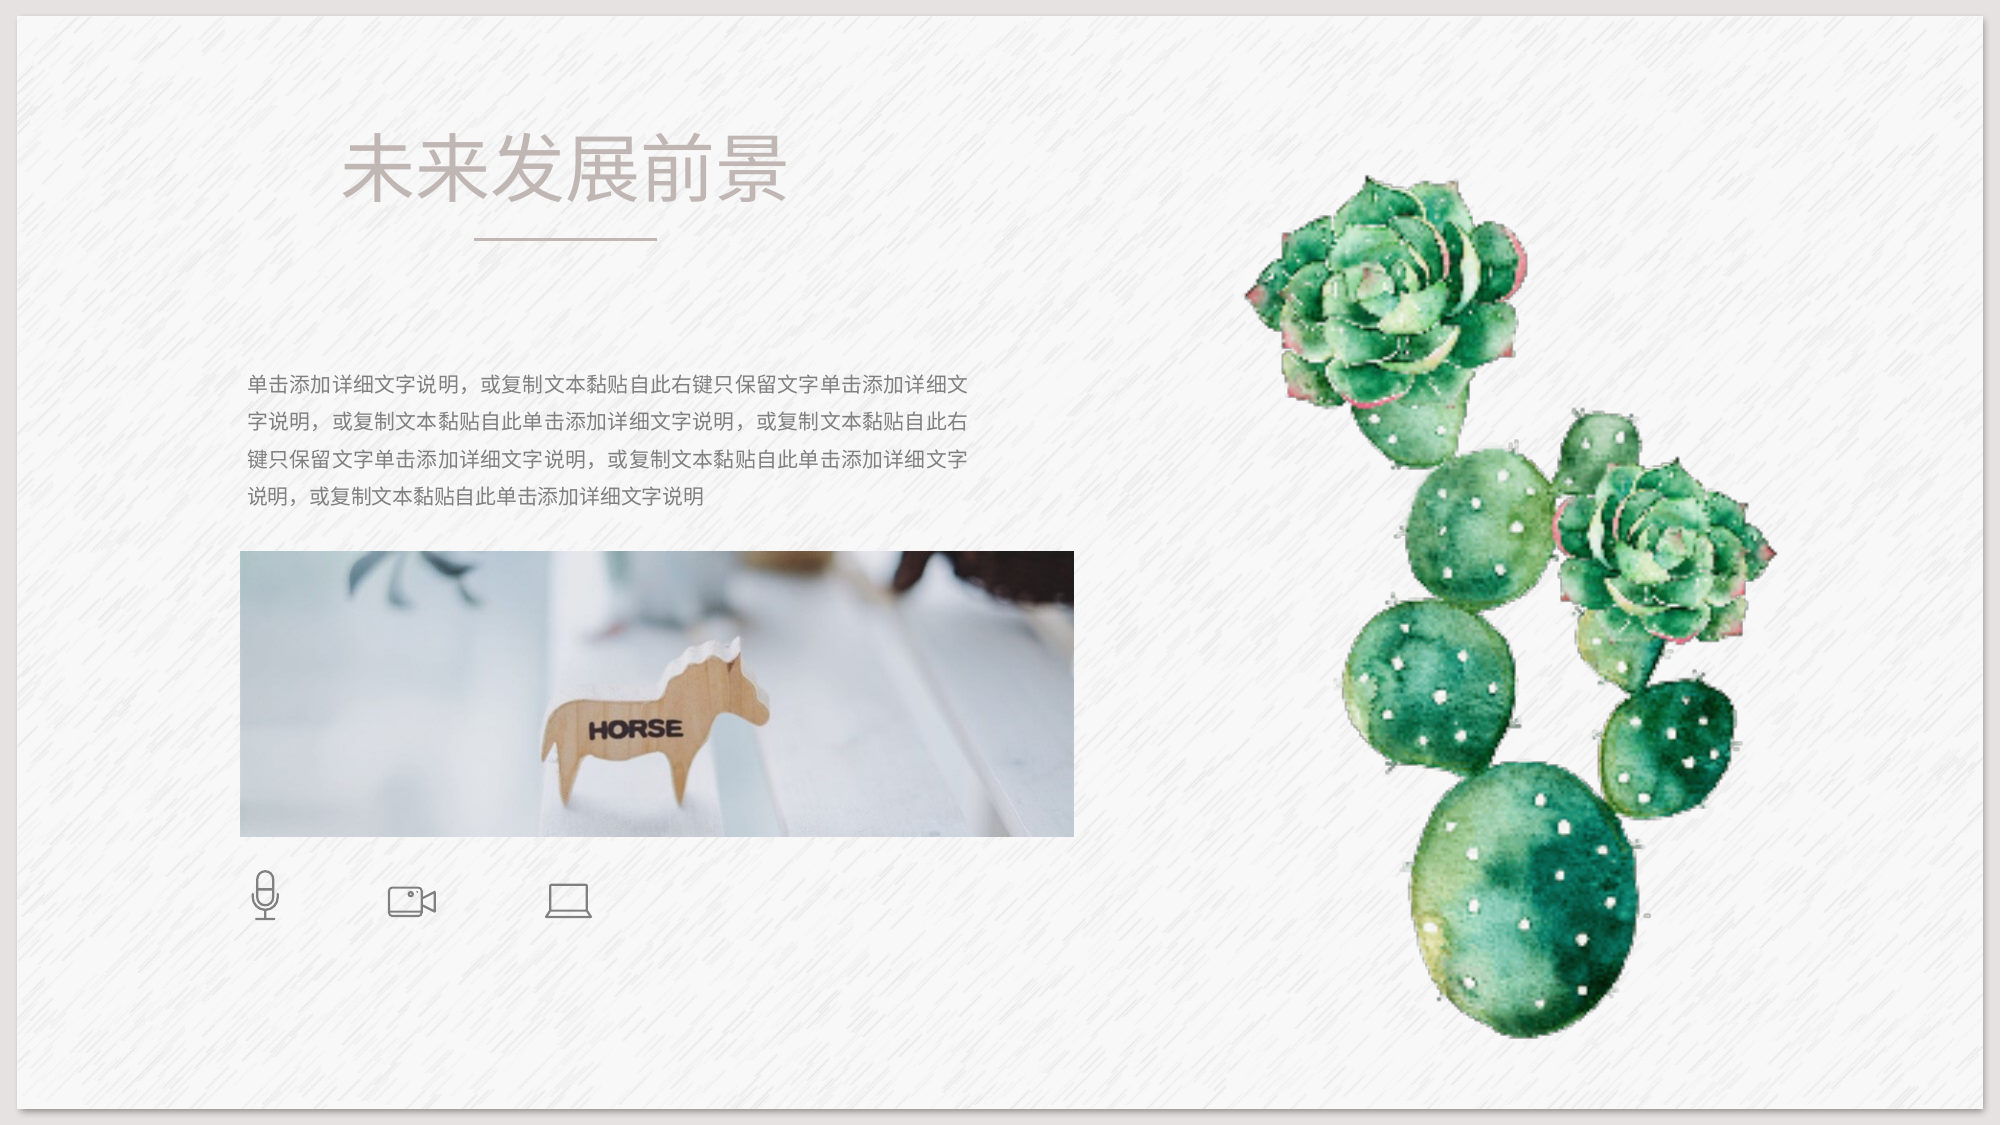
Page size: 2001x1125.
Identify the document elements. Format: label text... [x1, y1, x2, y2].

picture [1223, 63, 1878, 1082]
picture [240, 551, 1074, 837]
text_box 单击添加详细文字说明，或复制文本黏贴自此右键只保留文字单击添加详细文字说明，或复制文本黏贴自此单击添加详细文字说明，或复制文本黏贴自此右键只保留文字单击添加详细文字说明，或复制文本黏贴自此单击添加详细文字说明，或复制文本黏贴自此单击添加详细文字说明 [232, 351, 983, 517]
text_box 未来发展前景 [259, 112, 873, 219]
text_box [251, 870, 593, 921]
